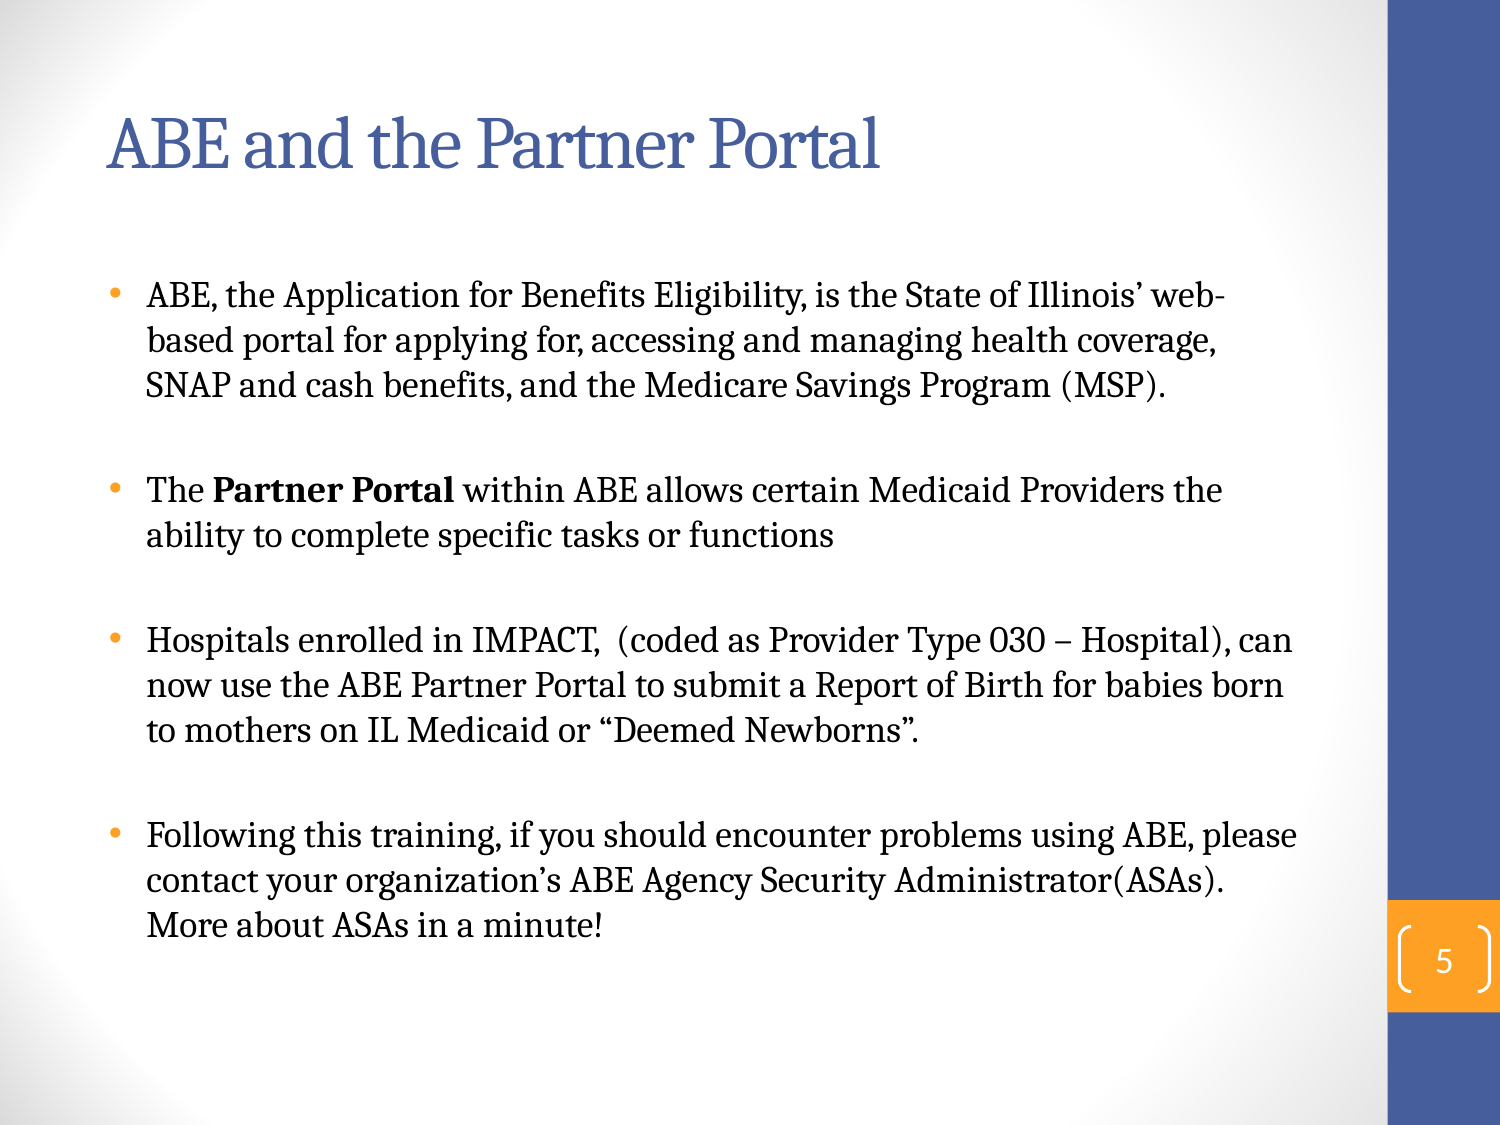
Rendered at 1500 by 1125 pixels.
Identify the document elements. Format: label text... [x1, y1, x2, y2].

list ABE, the Application for Benefits Eligibility, is the State of Illinois’ web-based portal for applying for, accessing and managing health coverage, SNAP and cash benefits, and the Medicare Savings Program (MSP). The Partner Portal within ABE allows certain Medicaid Providers the ability to complete specific tasks or functions Hospitals enrolled in IMPACT, (coded as Provider Type 030 – Hospital), can now use the ABE Partner Portal to submit a Report of Birth for babies born to mothers on IL Medicaid or “Deemed Newborns”. Following this training, if you should encounter problems using ABE, please contact your organization’s ABE Agency Security Administrator(ASAs). More about ASAs in a minute! [75, 262, 1325, 1050]
title ABE and the Partner Portal [75, 45, 1325, 233]
picture [0, 0, 1387, 1125]
slide_number 5 [1397, 924, 1492, 994]
